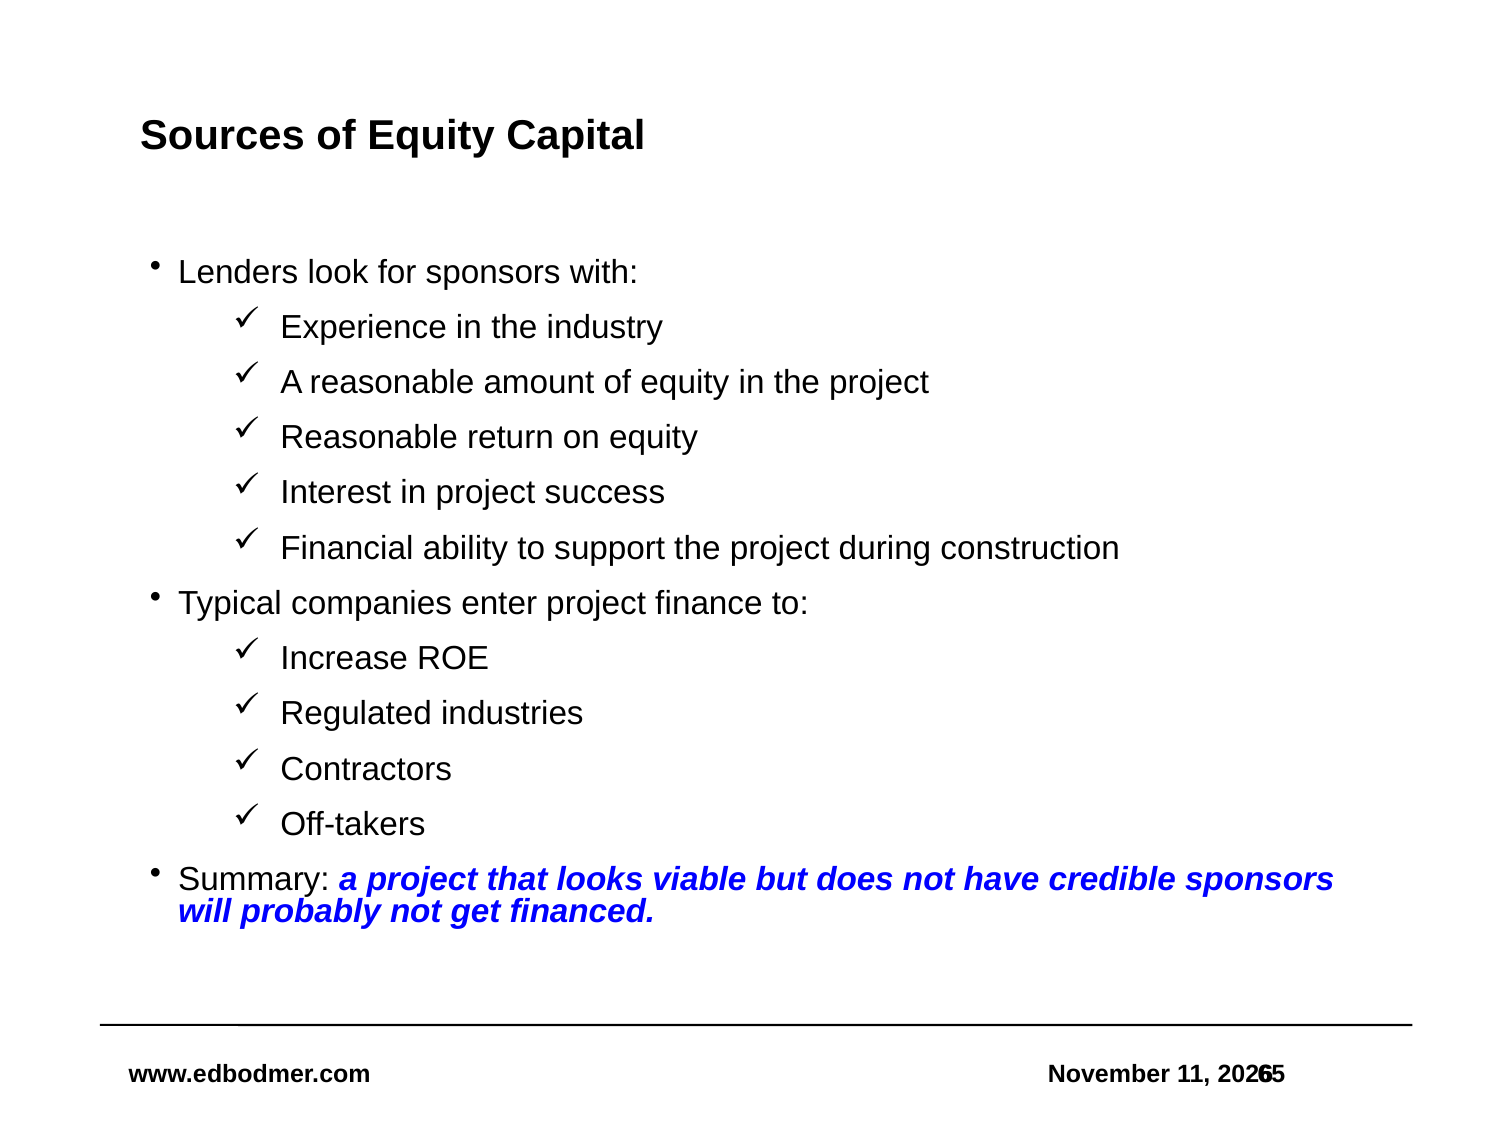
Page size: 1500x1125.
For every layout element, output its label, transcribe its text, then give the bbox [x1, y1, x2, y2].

title Sources of Equity Capital [124, 99, 1288, 226]
list Lenders look for sponsors with: Experience in the industry A reasonable amount of equity in the project Reasonable return on equity Interest in project success Financial ability to support the project during construction Typical companies enter project finance to: Increase ROE Regulated industries Contractors Off-takers Summary: a project that looks viable but does not have credible sponsors will probably not get financed. [124, 249, 1376, 1001]
